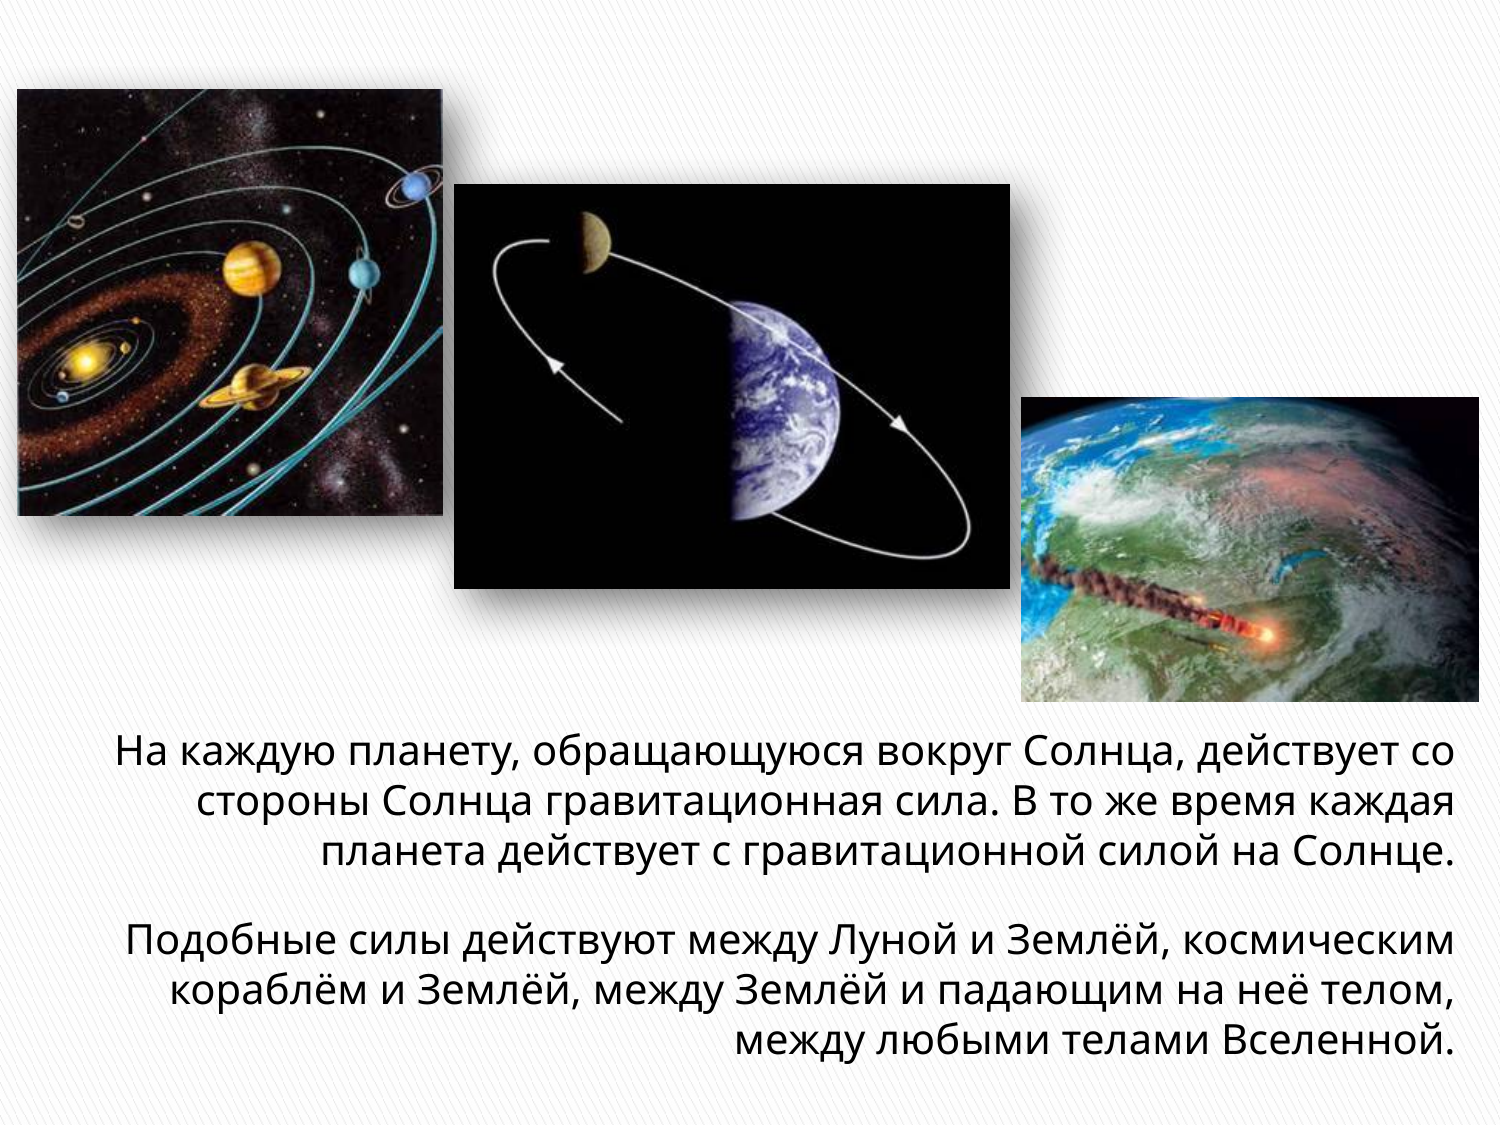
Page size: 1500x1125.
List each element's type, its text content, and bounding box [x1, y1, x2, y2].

picture [17, 89, 444, 516]
picture [1021, 575, 1031, 597]
picture [1021, 597, 1025, 607]
picture [1021, 396, 1479, 702]
list На каждую планету, обращающуюся вокруг Солнца, действует со стороны Солнца гравитационная сила. В то же время каждая планета действует с гравитационной силой на Солнце. [29, 716, 1471, 882]
picture [1039, 592, 1045, 599]
picture [454, 184, 1011, 589]
text_box Подобные силы действуют между Луной и Землёй, космическим кораблём и Землёй, между Землёй и падающим на неё телом, между любыми телами Вселенной. [29, 905, 1471, 1070]
